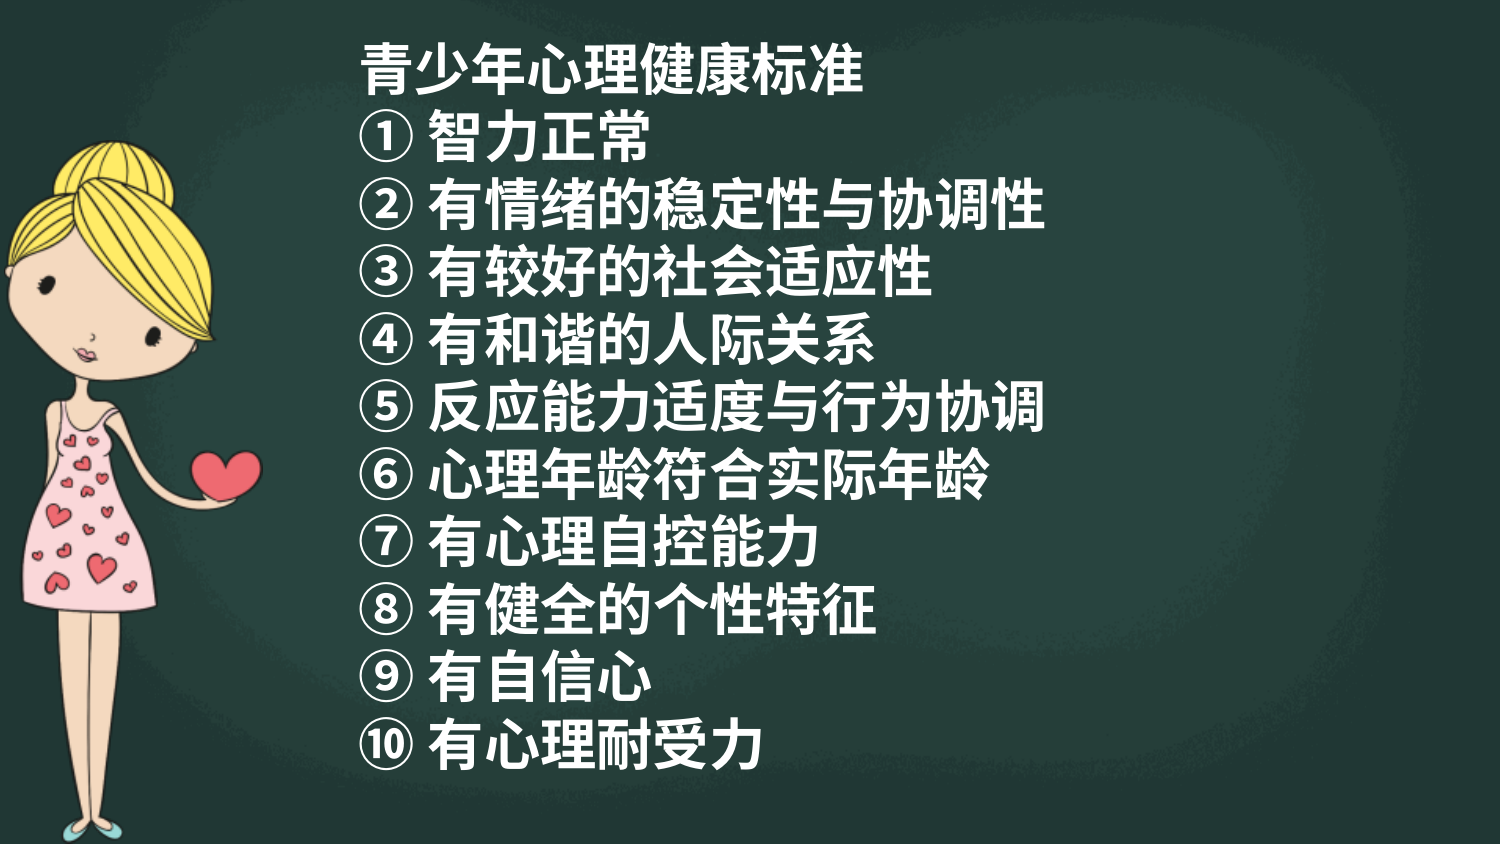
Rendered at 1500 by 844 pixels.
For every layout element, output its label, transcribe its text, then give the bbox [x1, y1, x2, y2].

picture [0, 0, 1500, 844]
text_box 青少年心理健康标准 ①智力正常 ②有情绪的稳定性与协调性 ③有较好的社会适应性 ④有和谐的人际关系 ⑤反应能力适度与行为协调 ⑥心理年龄符合实际年龄 ⑦有心理自控能力 ⑧有健全的个性特征 ⑨有自信心 ⑩有心理耐受力 [346, 28, 1500, 790]
